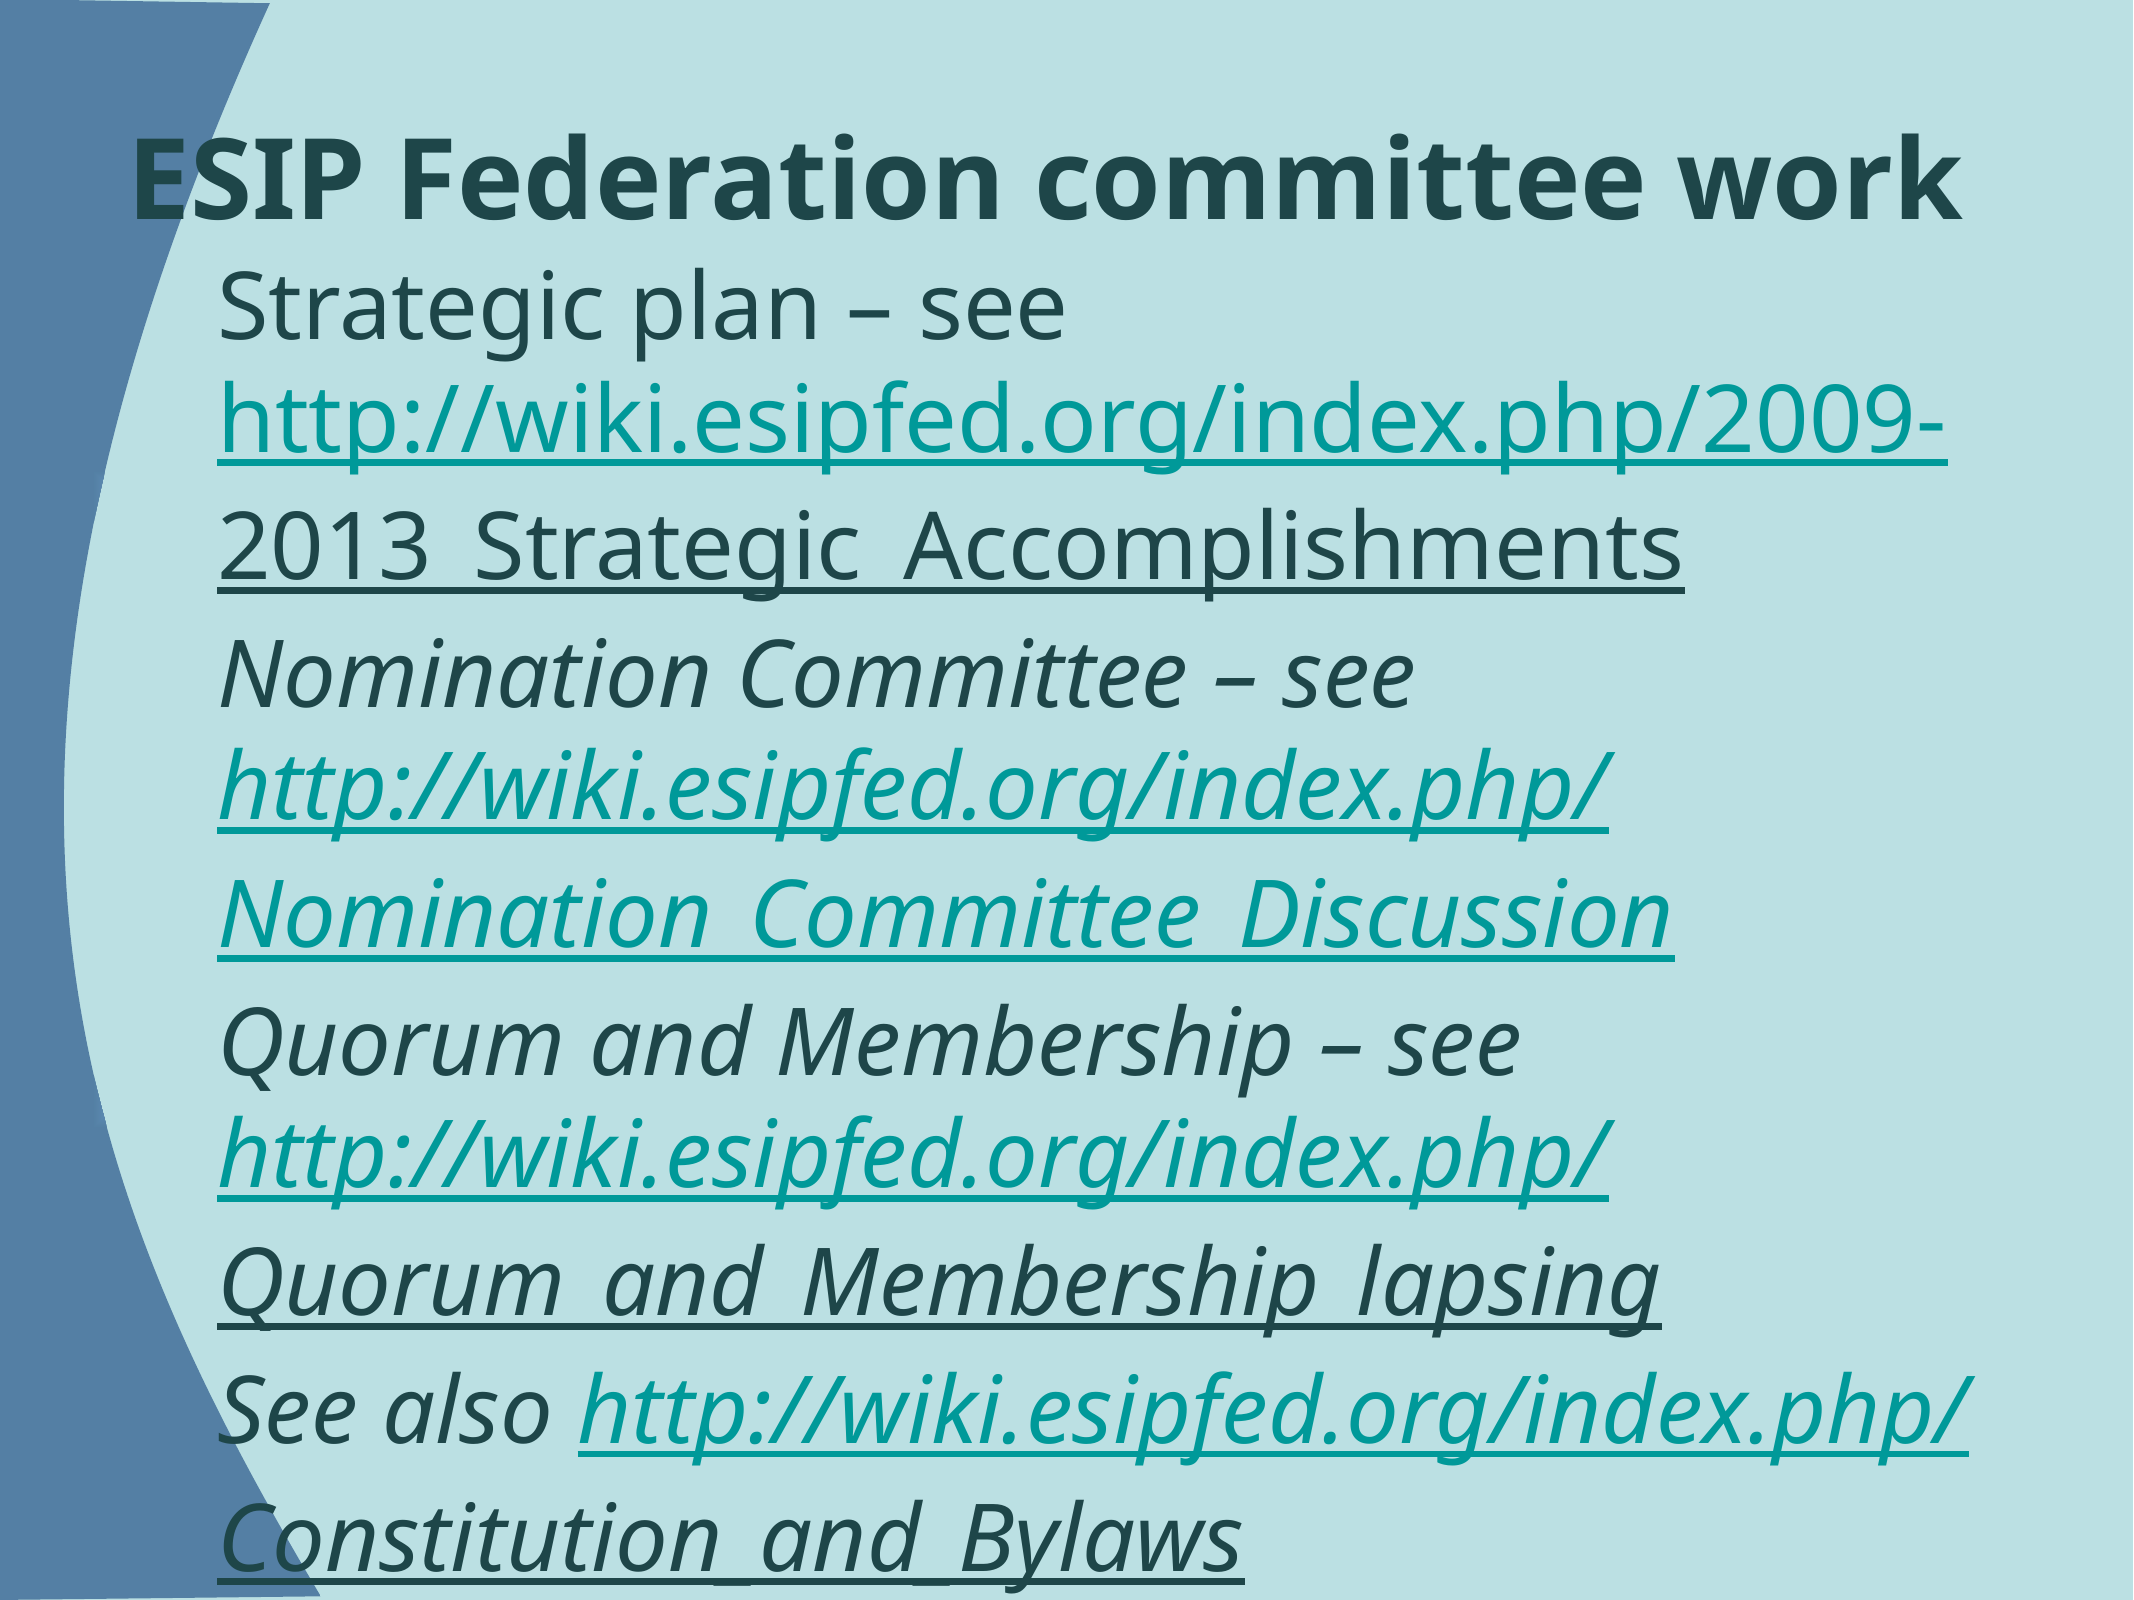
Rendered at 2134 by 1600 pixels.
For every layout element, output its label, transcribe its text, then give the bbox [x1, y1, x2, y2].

text_box [0, 0, 321, 1600]
list Strategic plan – see http://wiki.esipfed.org/index.php/2009-2013_Strategic_Accomplishments Nomination Committee – see http://wiki.esipfed.org/index.php/Nomination_Committee_Discussion Quorum and Membership – see http://wiki.esipfed.org/index.php/Quorum_and_Membership_lapsing See also http://wiki.esipfed.org/index.php/Constitution_and_Bylaws [196, 224, 2118, 1355]
title ESIP Federation committee work [106, 63, 2028, 263]
